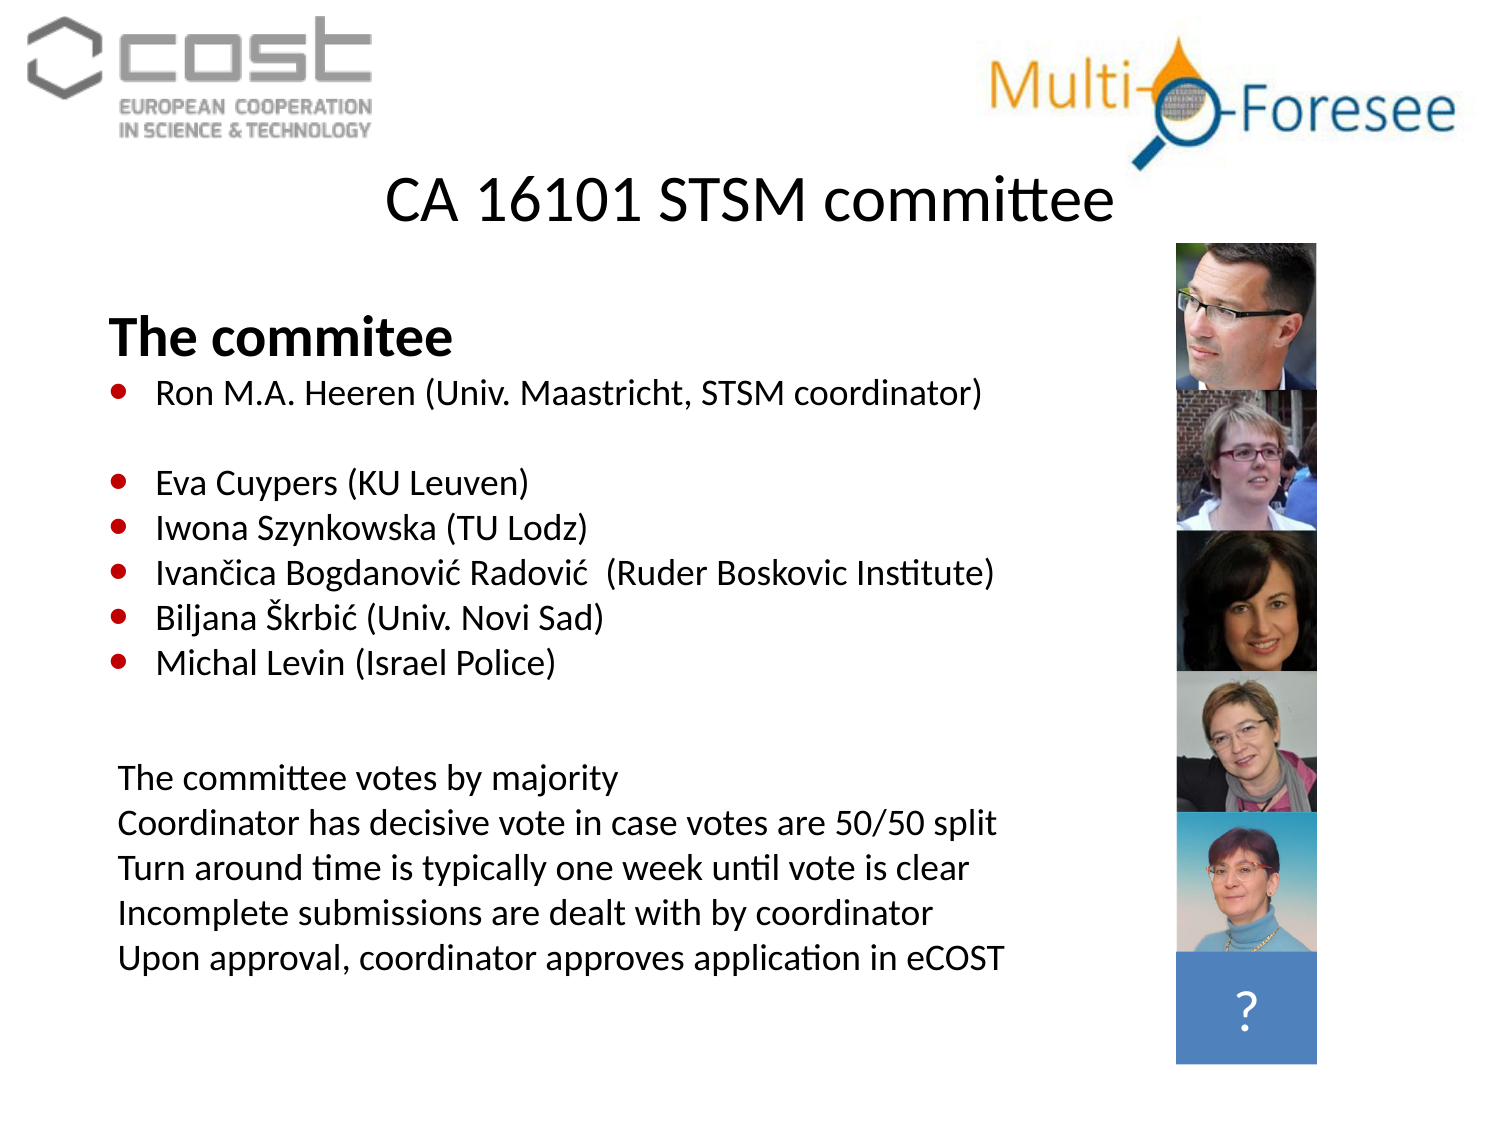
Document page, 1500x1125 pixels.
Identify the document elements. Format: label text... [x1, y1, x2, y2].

text_box CA 16101 STSM committee [370, 147, 1132, 243]
text_box The commitee Ron M.A. Heeren (Univ. Maastricht, STSM coordinator) Eva Cuypers (KU Leuven) Iwona Szynkowska (TU Lodz) Ivančica Bogdanović Radović (Ruder Boskovic Institute) Biljana Škrbić (Univ. Novi Sad) Michal Levin (Israel Police) [93, 290, 1011, 691]
picture [1175, 243, 1318, 952]
text_box ? [1174, 959, 1319, 1067]
text_box The committee votes by majority Coordinator has decisive vote in case votes are 50/50 split Turn around time is typically one week until vote is clear Incomplete submissions are dealt with by coordinator Upon approval, coordinator approves application in eCOST [102, 745, 1021, 986]
picture [27, 16, 372, 142]
picture [976, 16, 1481, 188]
